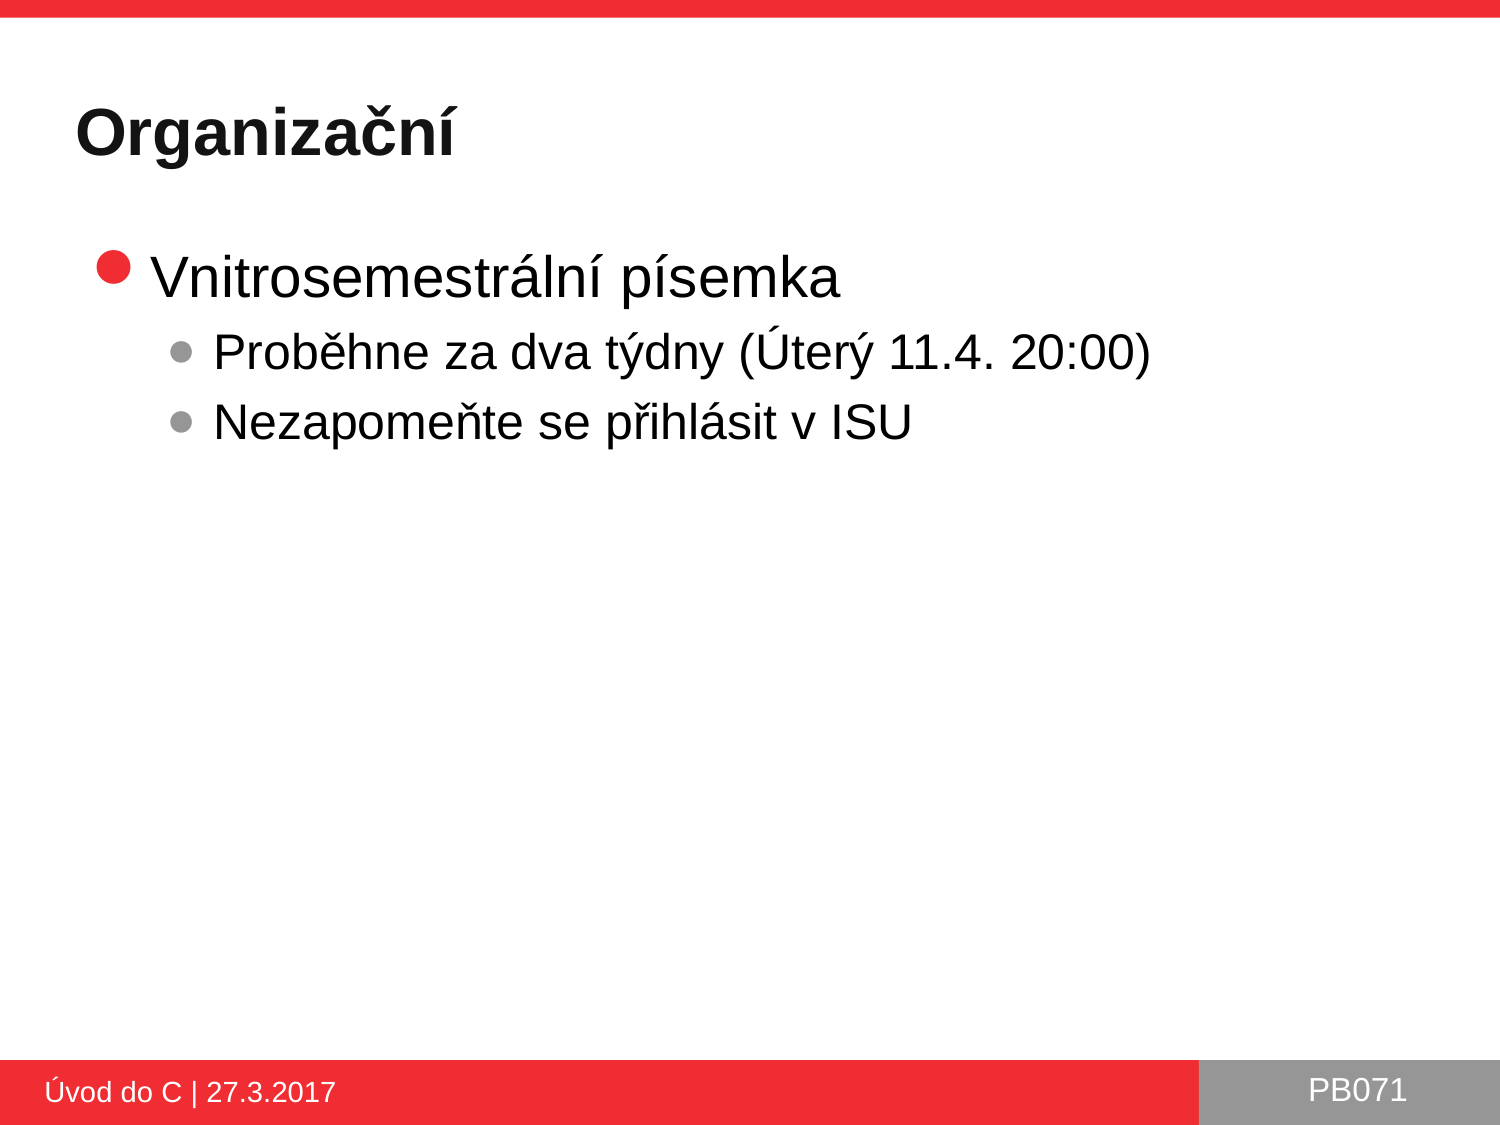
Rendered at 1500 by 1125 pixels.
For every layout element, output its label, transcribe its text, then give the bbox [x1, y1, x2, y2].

footer Úvod do C | 27.3.2017 [29, 1065, 1199, 1125]
title Organizační [75, 45, 1471, 208]
list Vnitrosemestrální písemka Proběhne za dva týdny (Úterý 11.4. 20:00) Nezapomeňte se přihlásit v ISU [76, 231, 1459, 1024]
